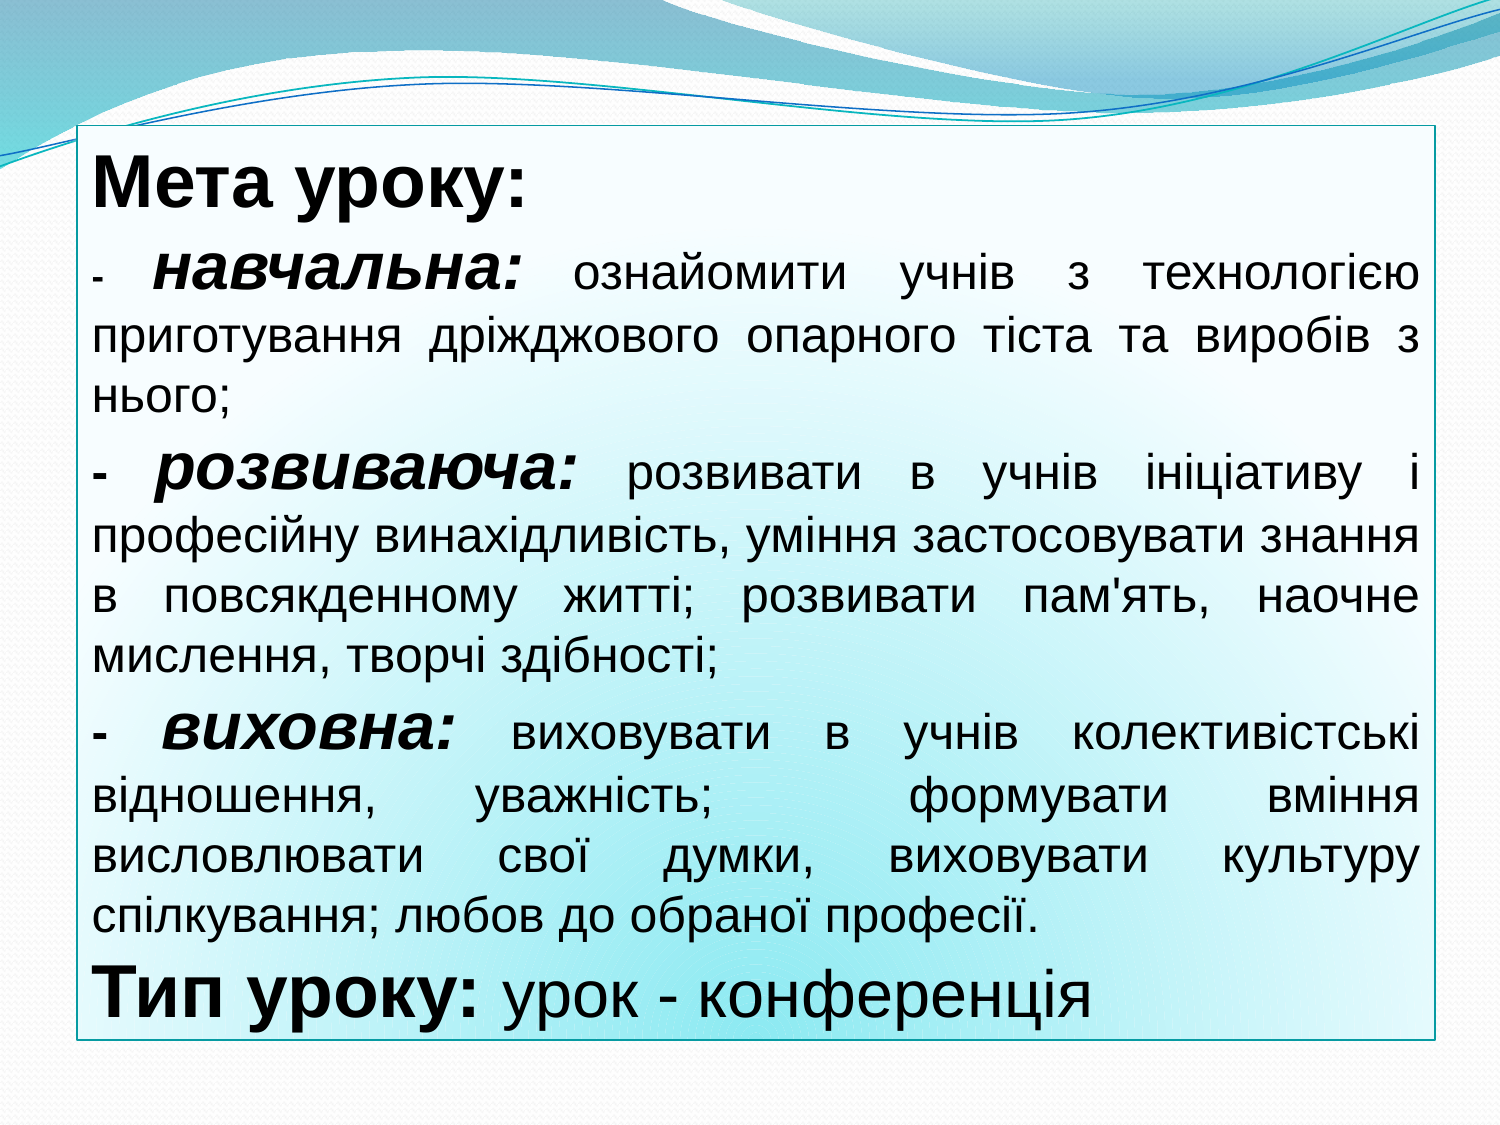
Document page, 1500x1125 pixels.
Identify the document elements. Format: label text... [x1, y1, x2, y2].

text_box Мета уроку: - навчальна: ознайомити учнів з технологією приготування дріжджового опарного тіста та виробів з нього; - розвиваюча: розвивати в учнів ініціативу і професійну винахідливість, уміння застосовувати знання в повсякденному житті; розвивати пам'ять, наочне мислення, творчі здібності; - виховна: виховувати в учнів колективістські відношення, уважність; формувати вміння висловлювати свої думки, виховувати культуру спілкування; любов до обраної професії. Тип уроку: урок - конференція [76, 125, 1436, 1041]
